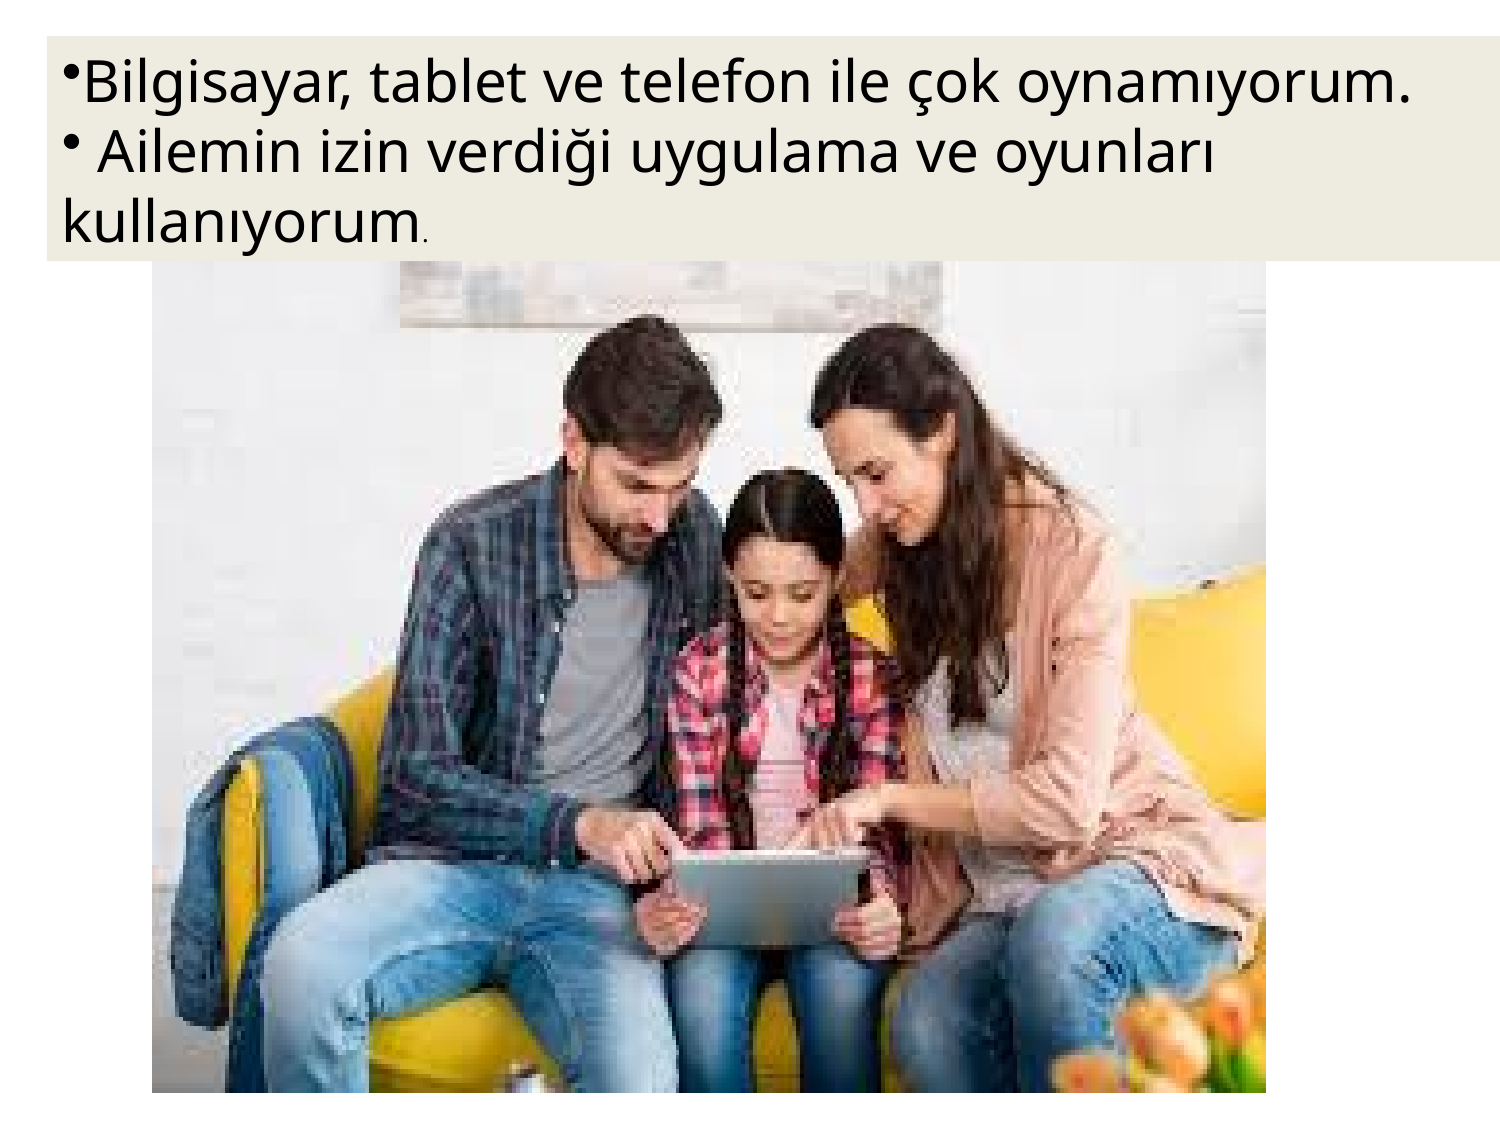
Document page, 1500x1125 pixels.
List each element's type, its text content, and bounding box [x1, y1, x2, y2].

text_box Bilgisayar, tablet ve telefon ile çok oynamıyorum. Ailemin izin verdiği uygulama ve oyunları kullanıyorum. [46, 36, 1500, 262]
picture [152, 257, 1266, 1094]
